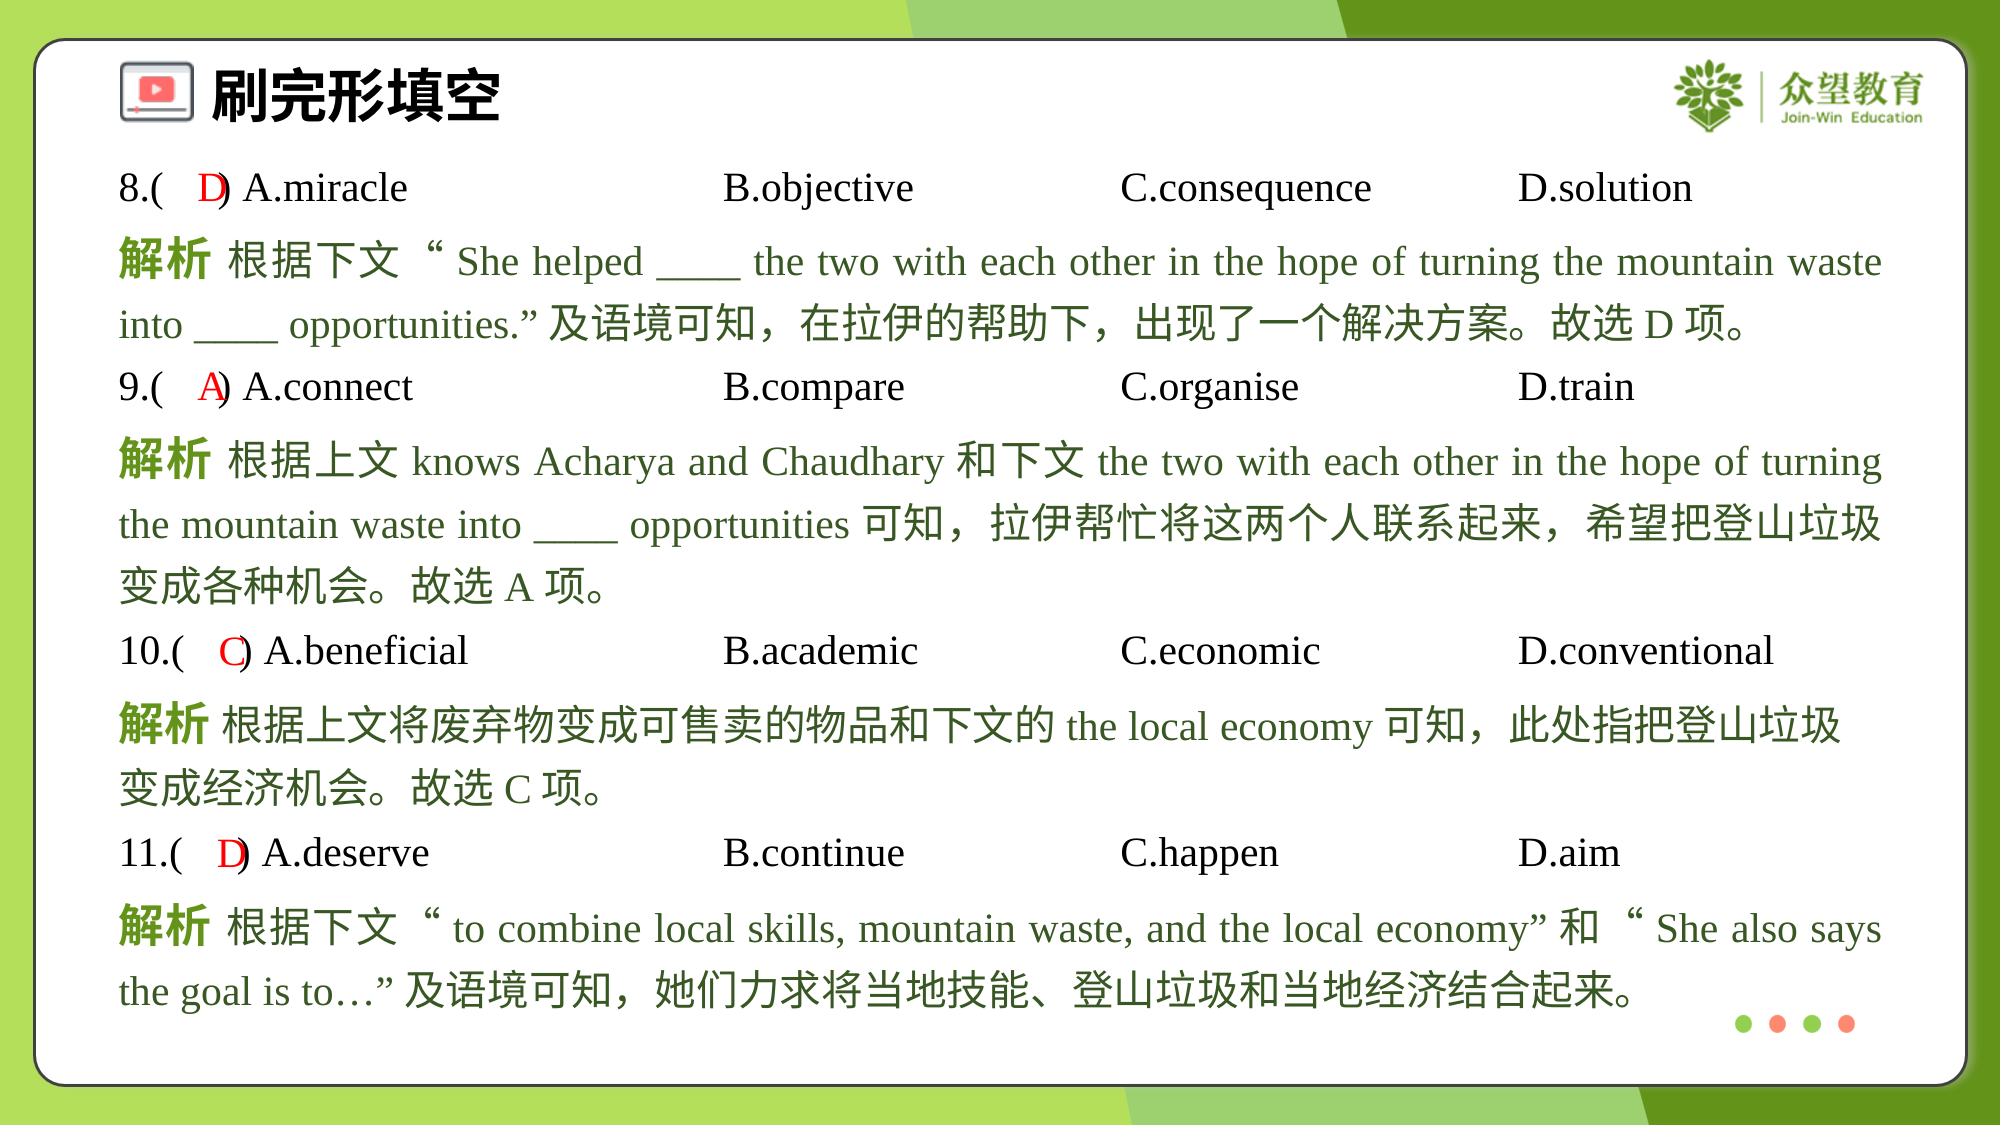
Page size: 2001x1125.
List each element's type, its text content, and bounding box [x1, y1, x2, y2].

text_box 10.( ) A.beneficial B.academic C.economic D.conventional [118, 610, 213, 668]
picture [0, 0, 2000, 1125]
text_box C [213, 610, 252, 669]
text_box 9.( ) A.connect B.compare C.organise D.train [118, 346, 192, 404]
text_box D [212, 812, 252, 871]
text_box 解析 根据上文将废弃物变成可售卖的物品和下文的the local economy可知，此处指把登山垃圾变成经济机会。故选C项。 [118, 680, 1883, 807]
text_box 11.( ) A.deserve B.continue C.happen D.aim [118, 812, 212, 870]
text_box 8.( ) A.miracle B.objective C.consequence D.solution [118, 146, 192, 204]
text_box A [192, 346, 233, 404]
text_box 8.( ) A.miracle B.objective C.consequence D.solution [233, 146, 1883, 204]
text_box 10.( ) A.beneficial B.academic C.economic D.conventional [252, 610, 1883, 668]
text_box 11.( ) A.deserve B.continue C.happen D.aim [252, 812, 1883, 870]
text_box D [192, 146, 233, 205]
text_box 解析 根据下文“to combine local skills, mountain waste, and the local economy”和“She also says the goal is to…”及语境可知，她们力求将当地技能、登山垃圾和当地经济结合起来。 [118, 882, 1883, 1009]
text_box 解析 根据下文“She helped ____ the two with each other in the hope of turning the mountain waste into ____ opportunities.”及语境可知，在拉伊的帮助下，出现了一个解决方案。故选D项。 [118, 215, 1883, 342]
text_box 9.( ) A.connect B.compare C.organise D.train [233, 346, 1883, 404]
text_box 解析 根据上文knows Acharya and Chaudhary和下文the two with each other in the hope of turning the mountain waste into ____ opportunities可知，拉伊帮忙将这两个人联系起来，希望把登山垃圾变成各种机会。故选A项。 [118, 415, 1883, 605]
